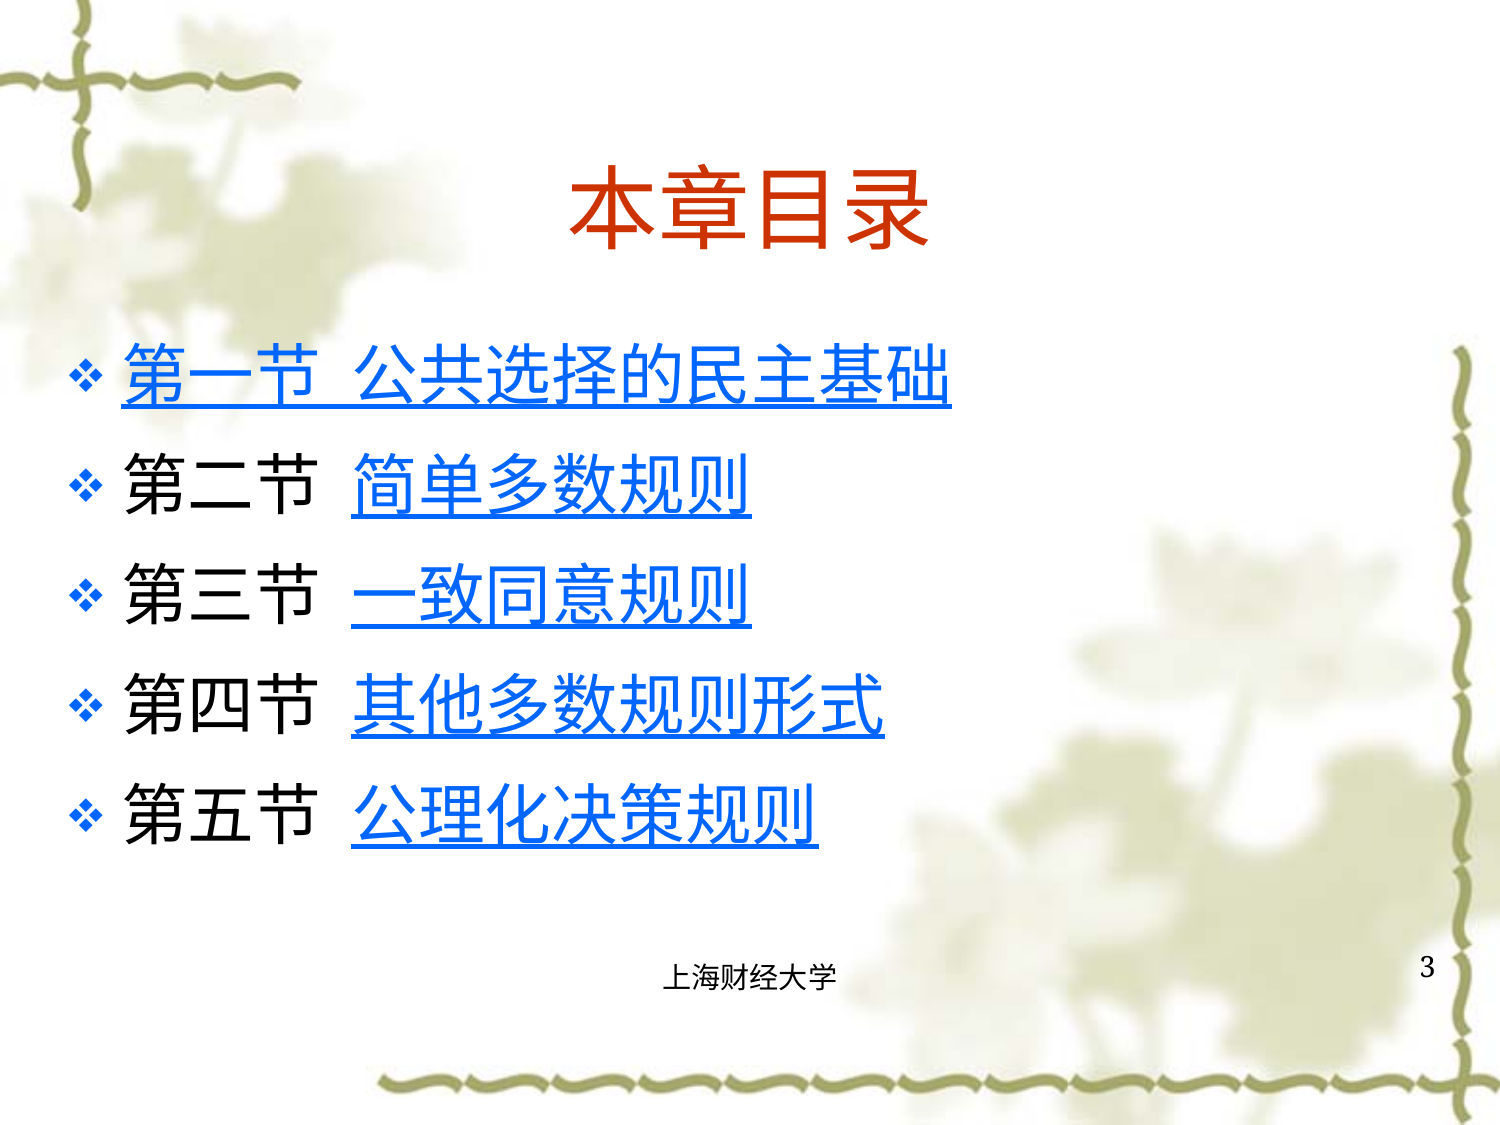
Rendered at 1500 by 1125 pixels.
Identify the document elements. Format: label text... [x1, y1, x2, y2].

footer 上海财经大学 [512, 952, 988, 1066]
slide_number 3 [1074, 940, 1451, 1066]
picture [0, 0, 1500, 1125]
list 第一节 公共选择的民主基础 第二节 简单多数规则 第三节 一致同意规则 第四节 其他多数规则形式 第五节 公理化决策规则 [49, 324, 1452, 963]
title 本章目录 [49, 112, 1451, 301]
